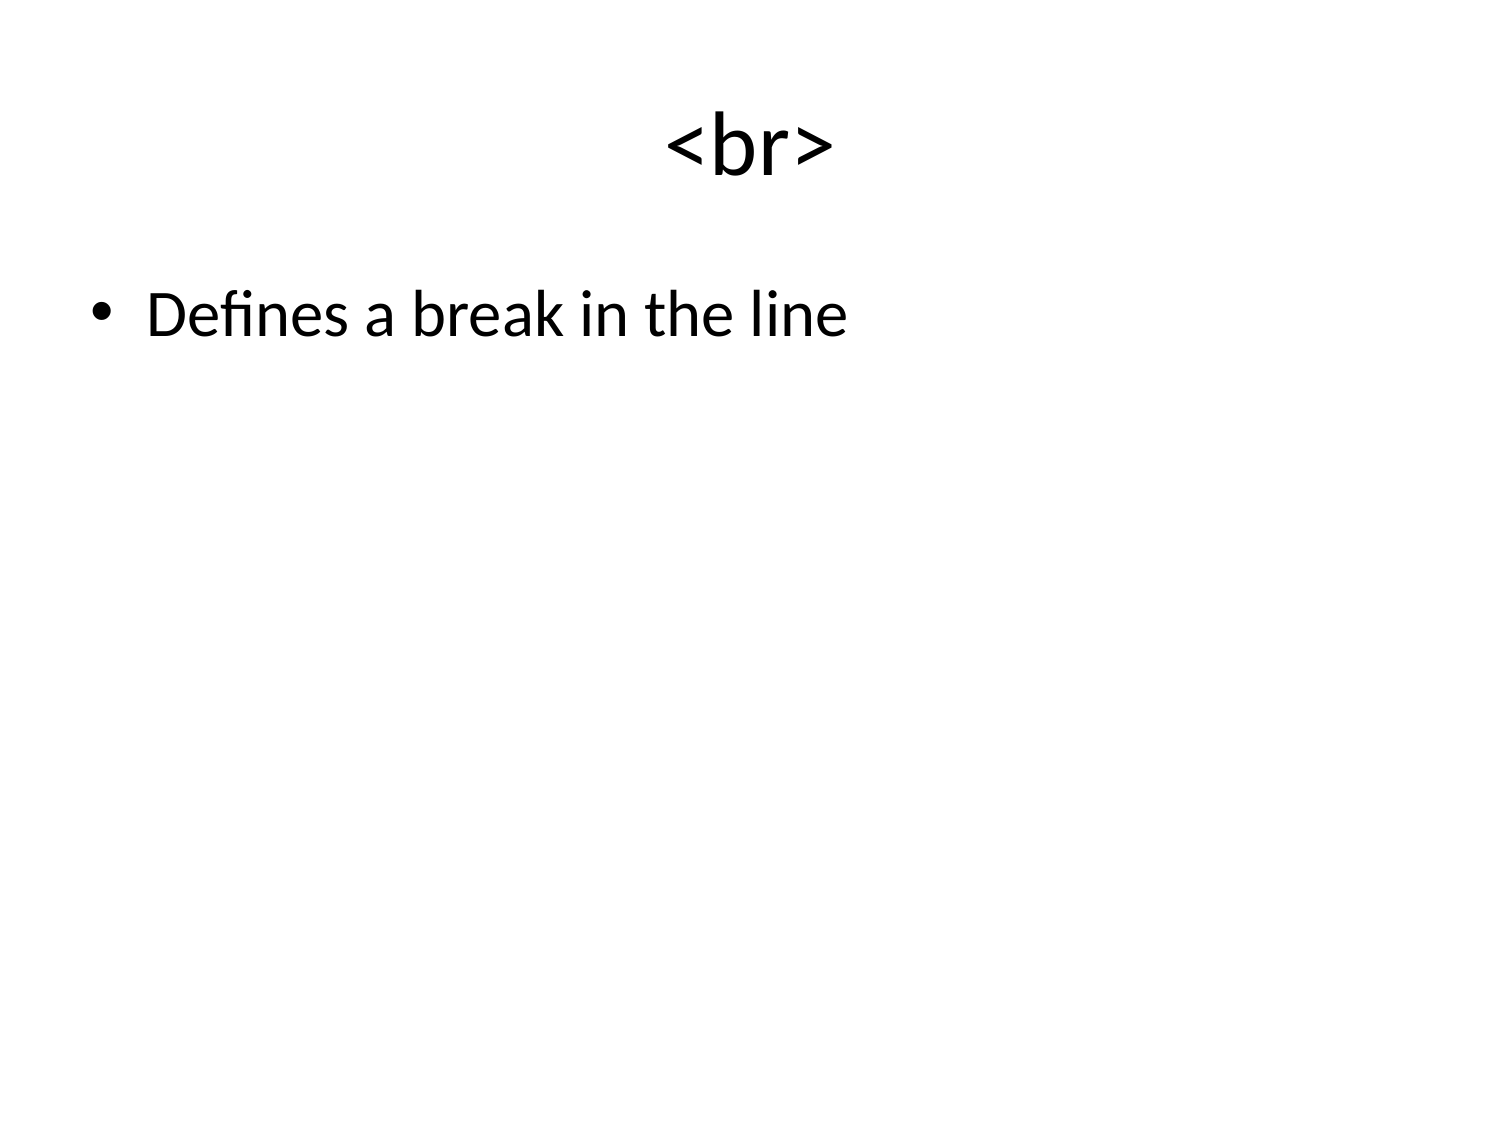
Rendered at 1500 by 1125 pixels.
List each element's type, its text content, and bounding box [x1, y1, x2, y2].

title <br> [75, 45, 1425, 233]
list Defines a break in the line [75, 262, 1425, 1005]
